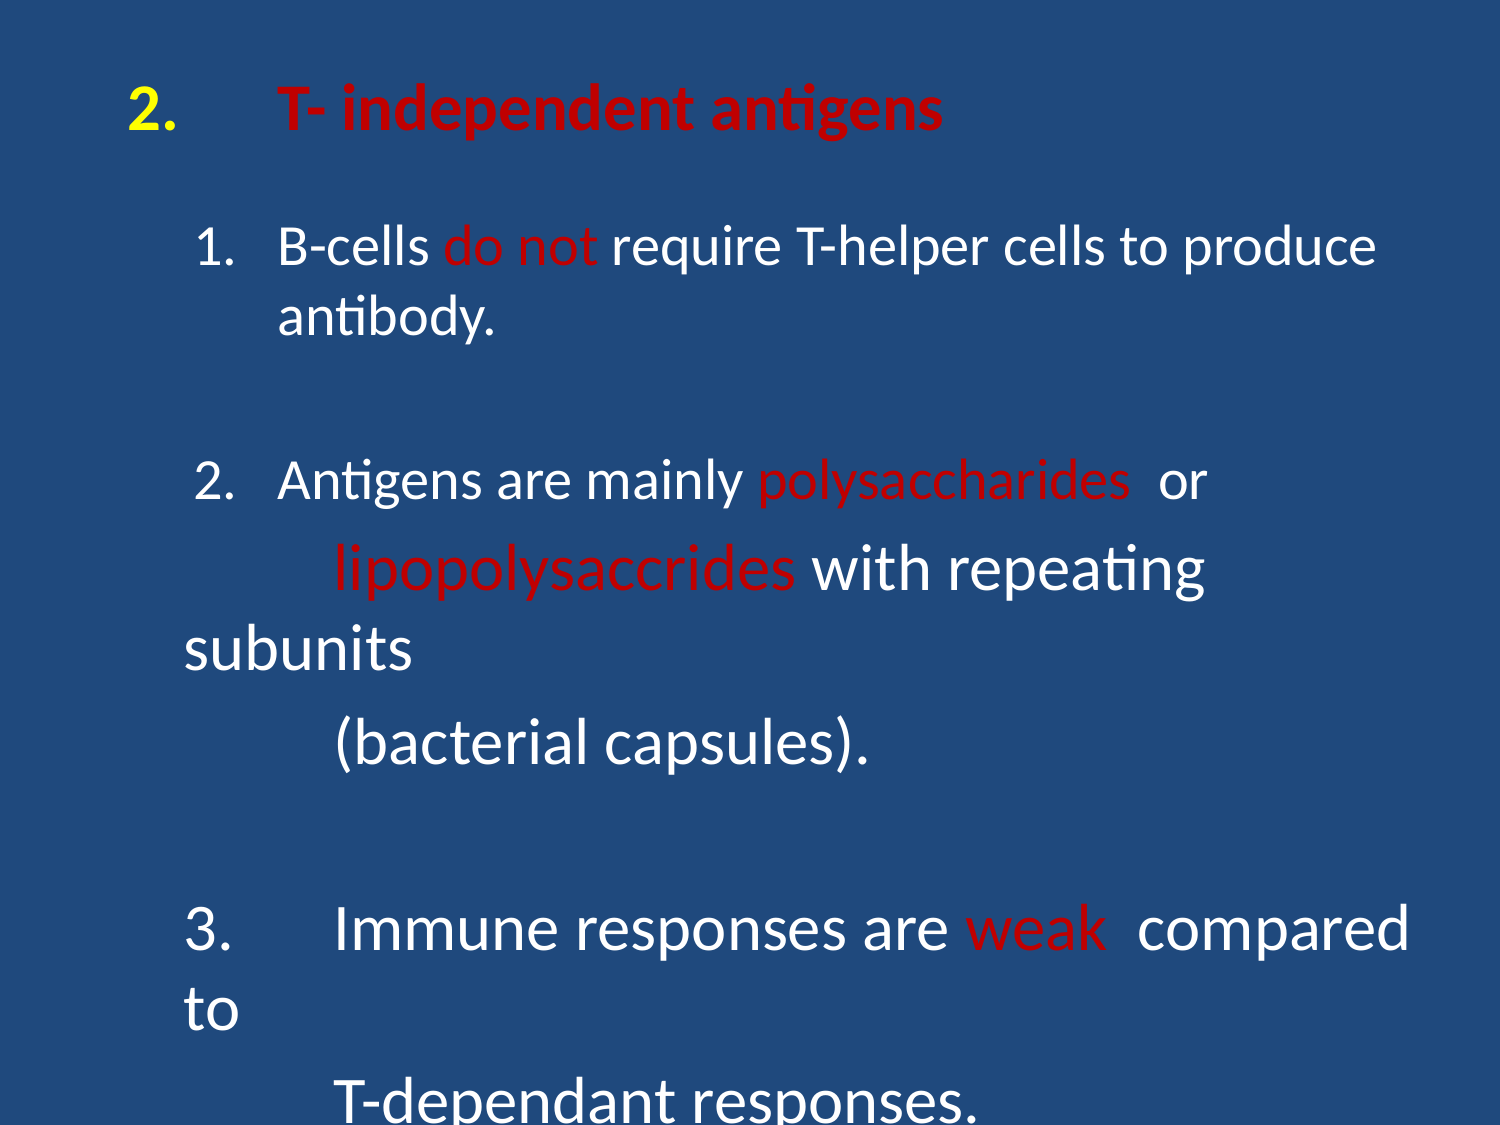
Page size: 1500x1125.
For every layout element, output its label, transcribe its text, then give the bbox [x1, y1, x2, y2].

title 2. T- independent antigens [112, 45, 1425, 163]
list B-cells do not require T-helper cells to produce antibody. 2. Antigens are mainly polysaccharides or lipopolysaccrides with repeating subunits (bacterial capsules). 3. Immune responses are weak compared to T-dependant responses. [112, 200, 1450, 1088]
